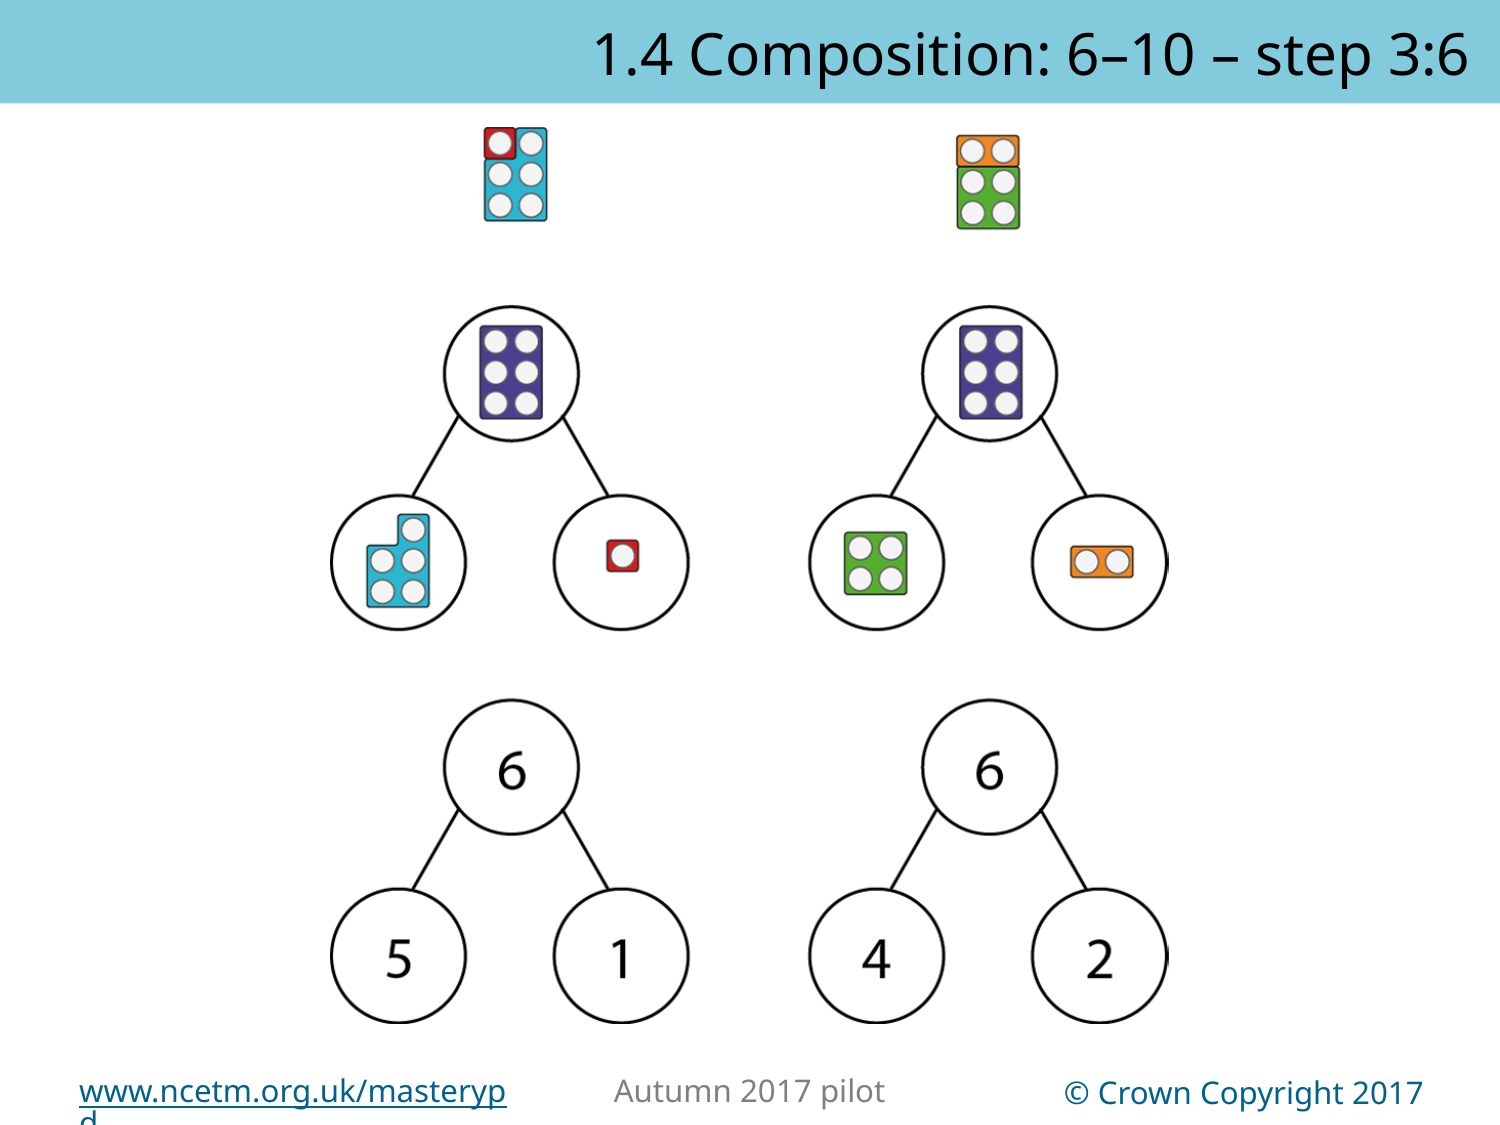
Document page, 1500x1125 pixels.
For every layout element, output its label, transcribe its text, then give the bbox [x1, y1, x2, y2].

list 1.4 Composition: 6–10 – step 3:6 [0, 0, 1500, 104]
picture [330, 126, 1170, 1024]
